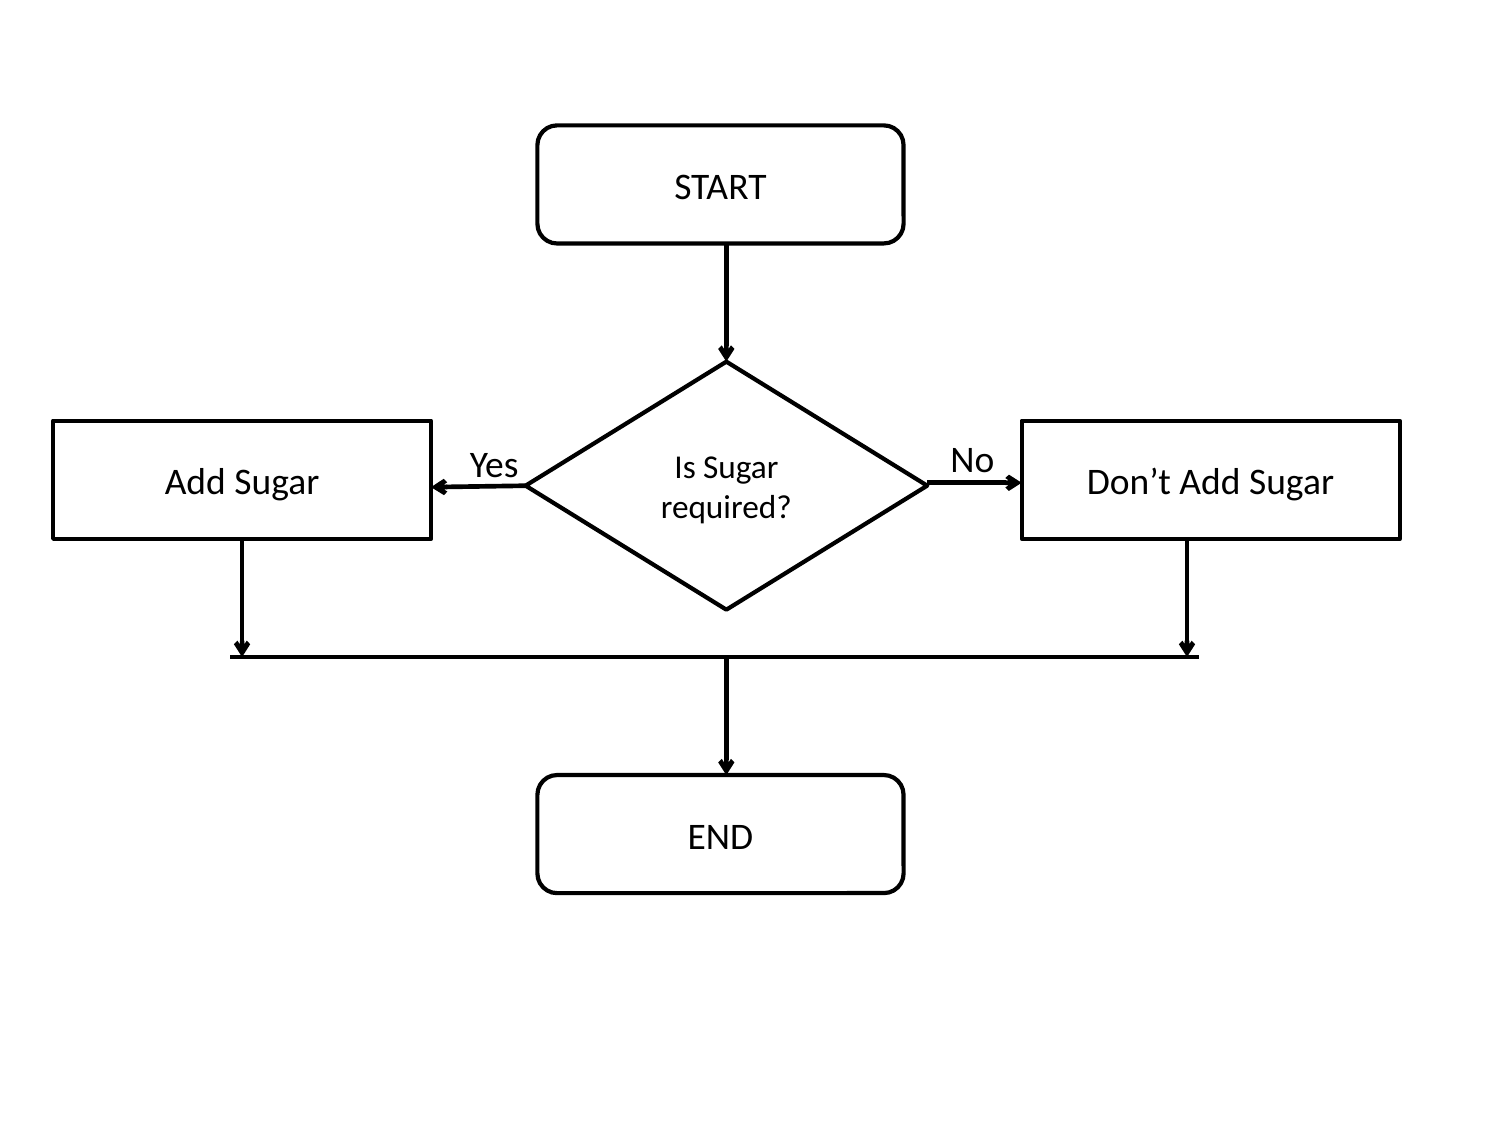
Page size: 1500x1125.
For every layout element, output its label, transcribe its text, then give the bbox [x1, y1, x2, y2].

text_box No [935, 428, 1010, 480]
title Flowcharts [455, 488, 525, 493]
text_box END [535, 772, 906, 896]
text_box Is Sugar required? [533, 361, 926, 612]
text_box START [535, 123, 906, 246]
text_box Add Sugar [51, 419, 433, 541]
text_box Don’t Add Sugar [1020, 419, 1402, 541]
text_box Yes [455, 432, 534, 493]
